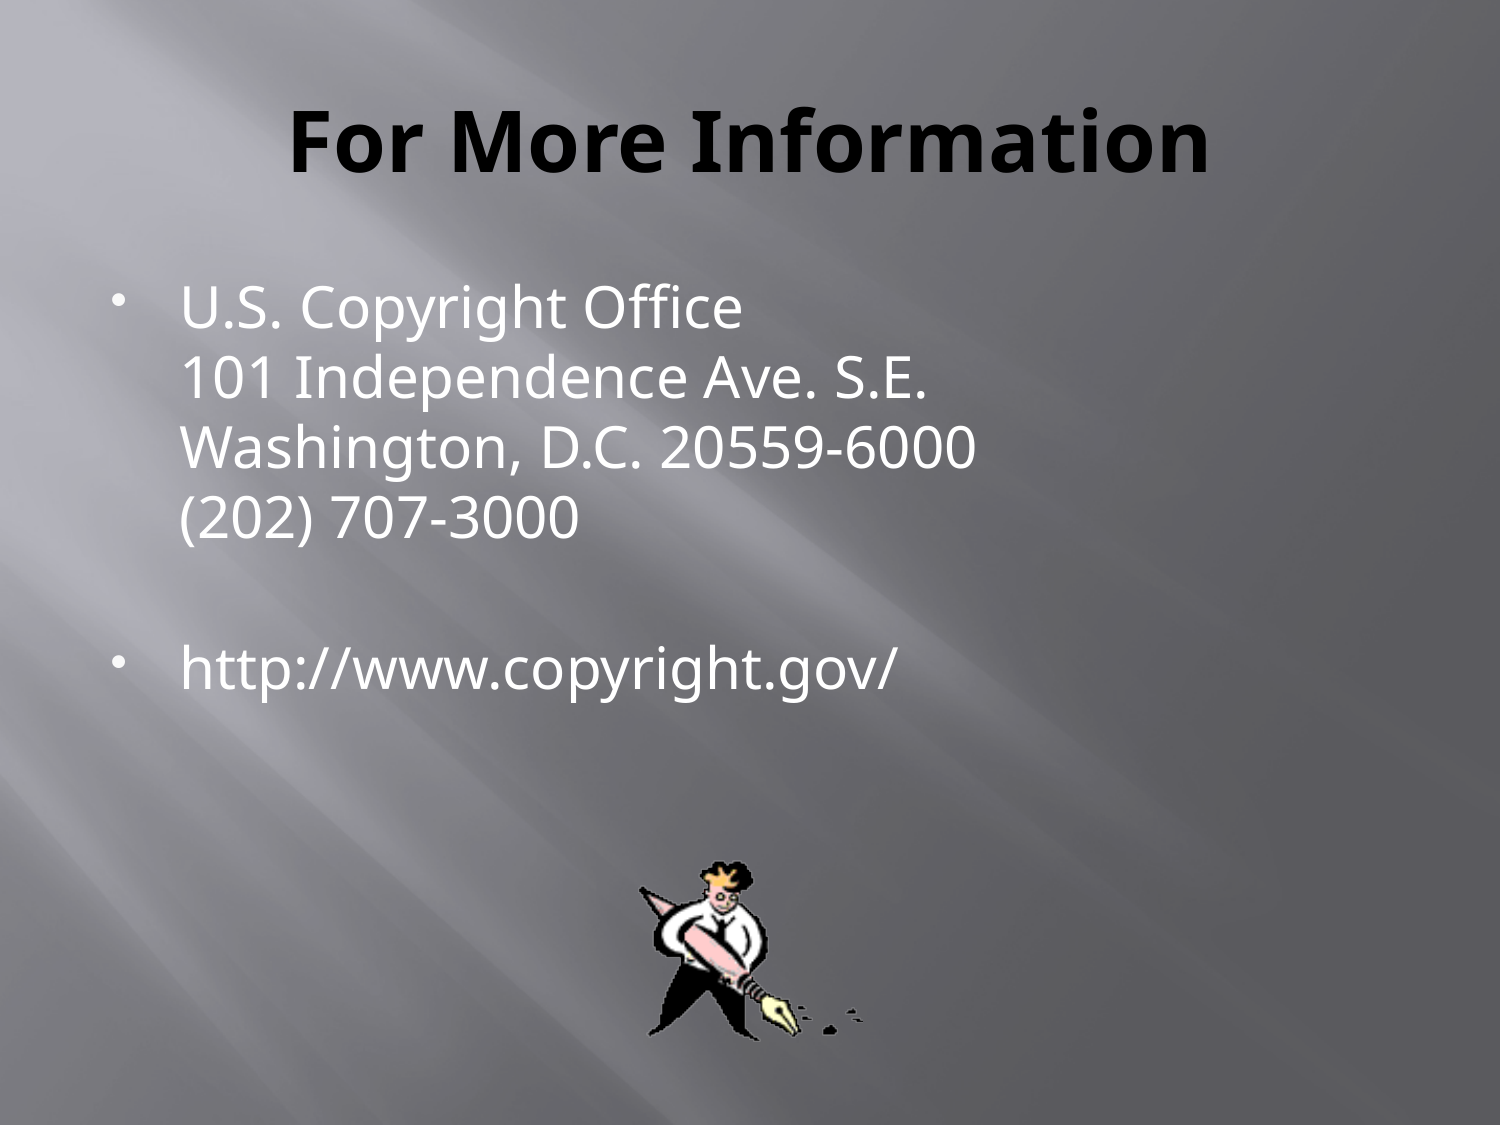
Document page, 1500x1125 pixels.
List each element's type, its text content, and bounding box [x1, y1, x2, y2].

picture [612, 849, 863, 1067]
list U.S. Copyright Office 101 Independence Ave. S.E. Washington, D.C. 20559-6000 (202) 707-3000 http://www.copyright.gov/ [75, 262, 1425, 1035]
title For More Information [75, 45, 1425, 233]
